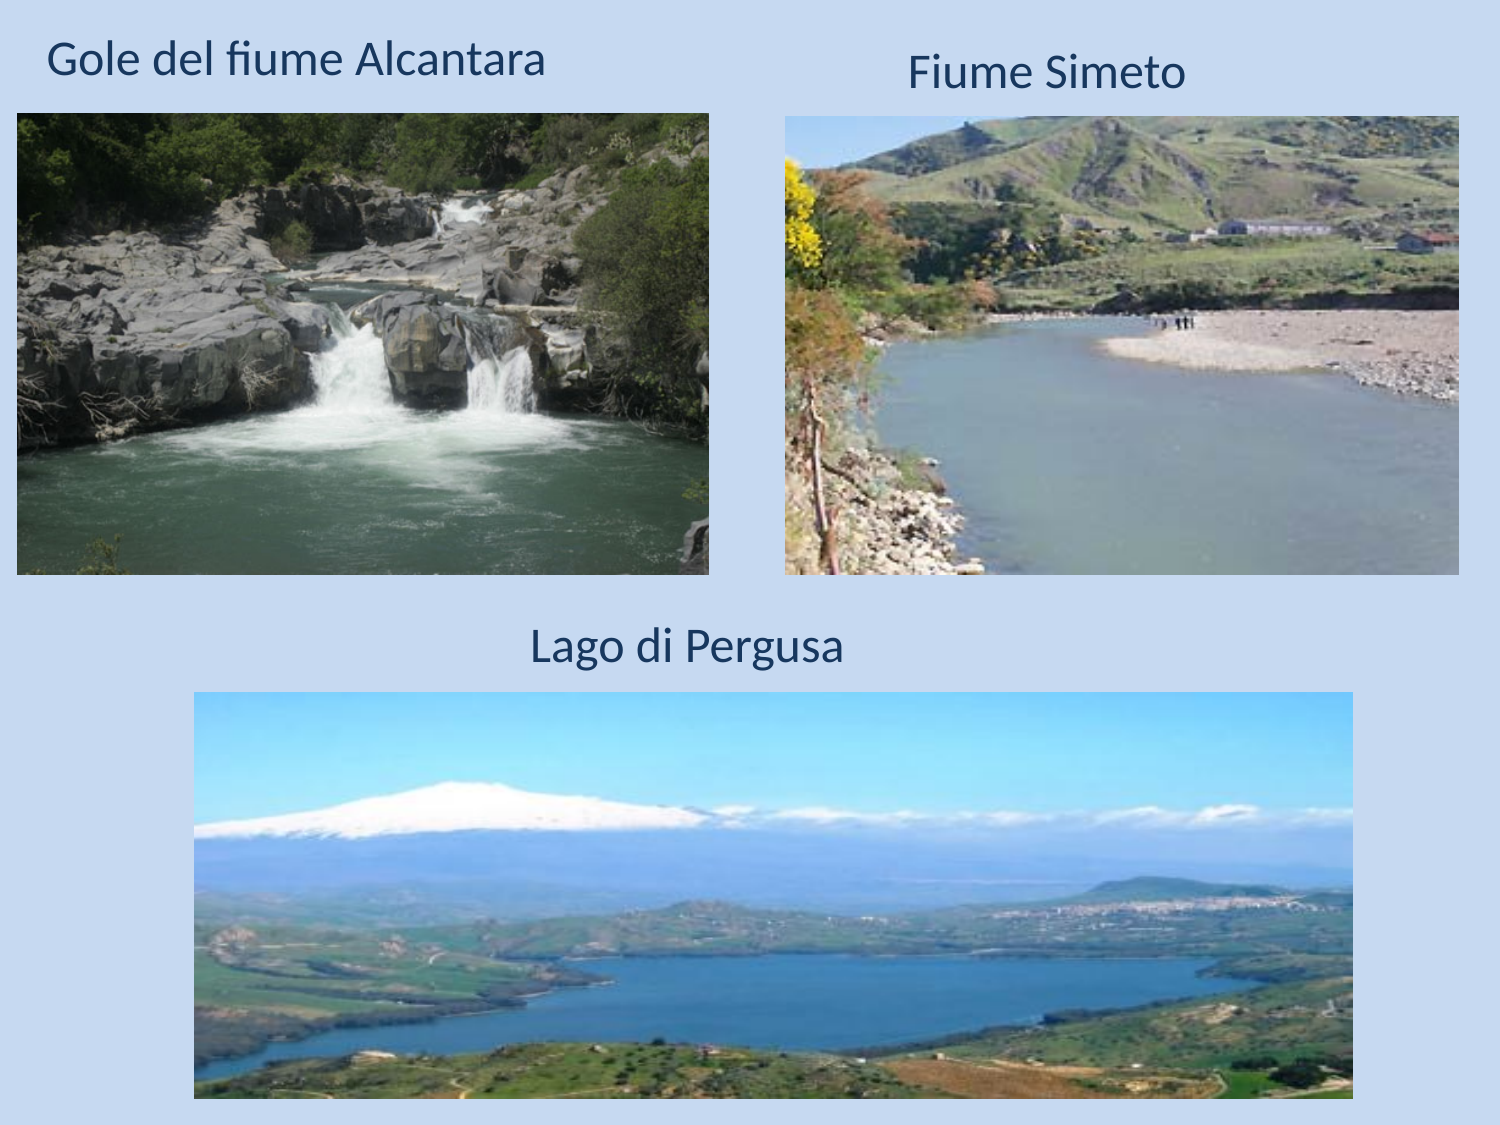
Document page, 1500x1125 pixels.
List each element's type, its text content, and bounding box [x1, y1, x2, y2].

picture [194, 692, 1353, 1099]
picture [17, 113, 709, 575]
picture [785, 116, 1459, 575]
text_box Gole del fiume Alcantara [31, 17, 562, 93]
text_box Lago di Pergusa [515, 604, 860, 680]
text_box Fiume Simeto [893, 30, 1202, 106]
